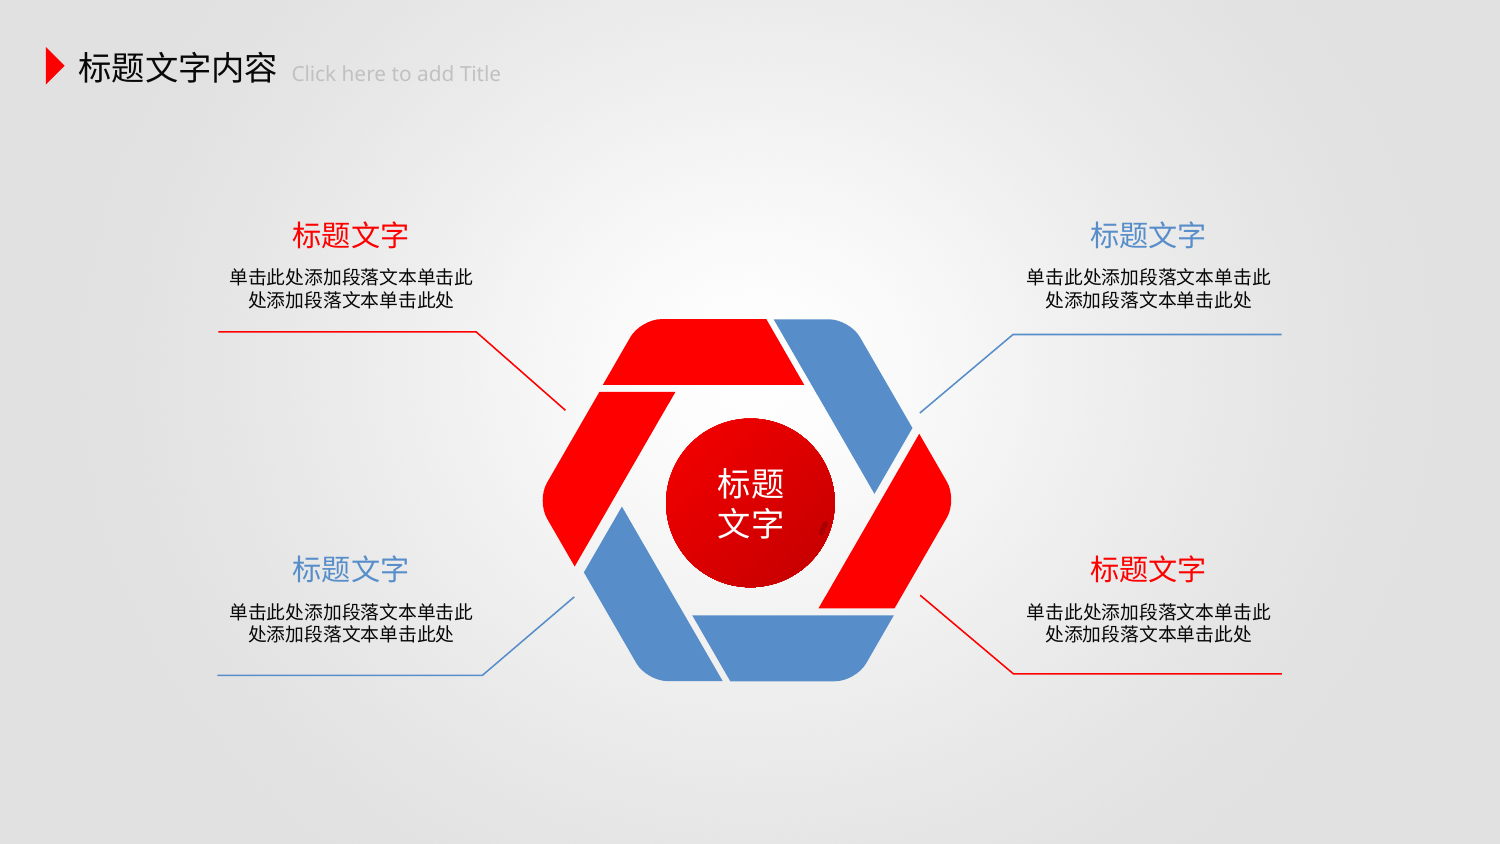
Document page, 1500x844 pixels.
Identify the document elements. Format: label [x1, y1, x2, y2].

text_box [773, 319, 913, 494]
picture [0, 0, 1500, 844]
text_box [217, 595, 576, 678]
text_box [665, 418, 835, 588]
text_box [218, 329, 567, 412]
text_box [1003, 208, 1294, 320]
text_box [45, 39, 523, 96]
text_box [1003, 543, 1294, 654]
text_box [583, 506, 723, 682]
text_box [206, 543, 497, 654]
text_box [918, 593, 1282, 676]
text_box [542, 391, 676, 567]
text_box [602, 319, 805, 385]
text_box [918, 332, 1282, 415]
text_box [692, 615, 894, 682]
text_box [206, 208, 497, 320]
text_box [818, 433, 952, 609]
